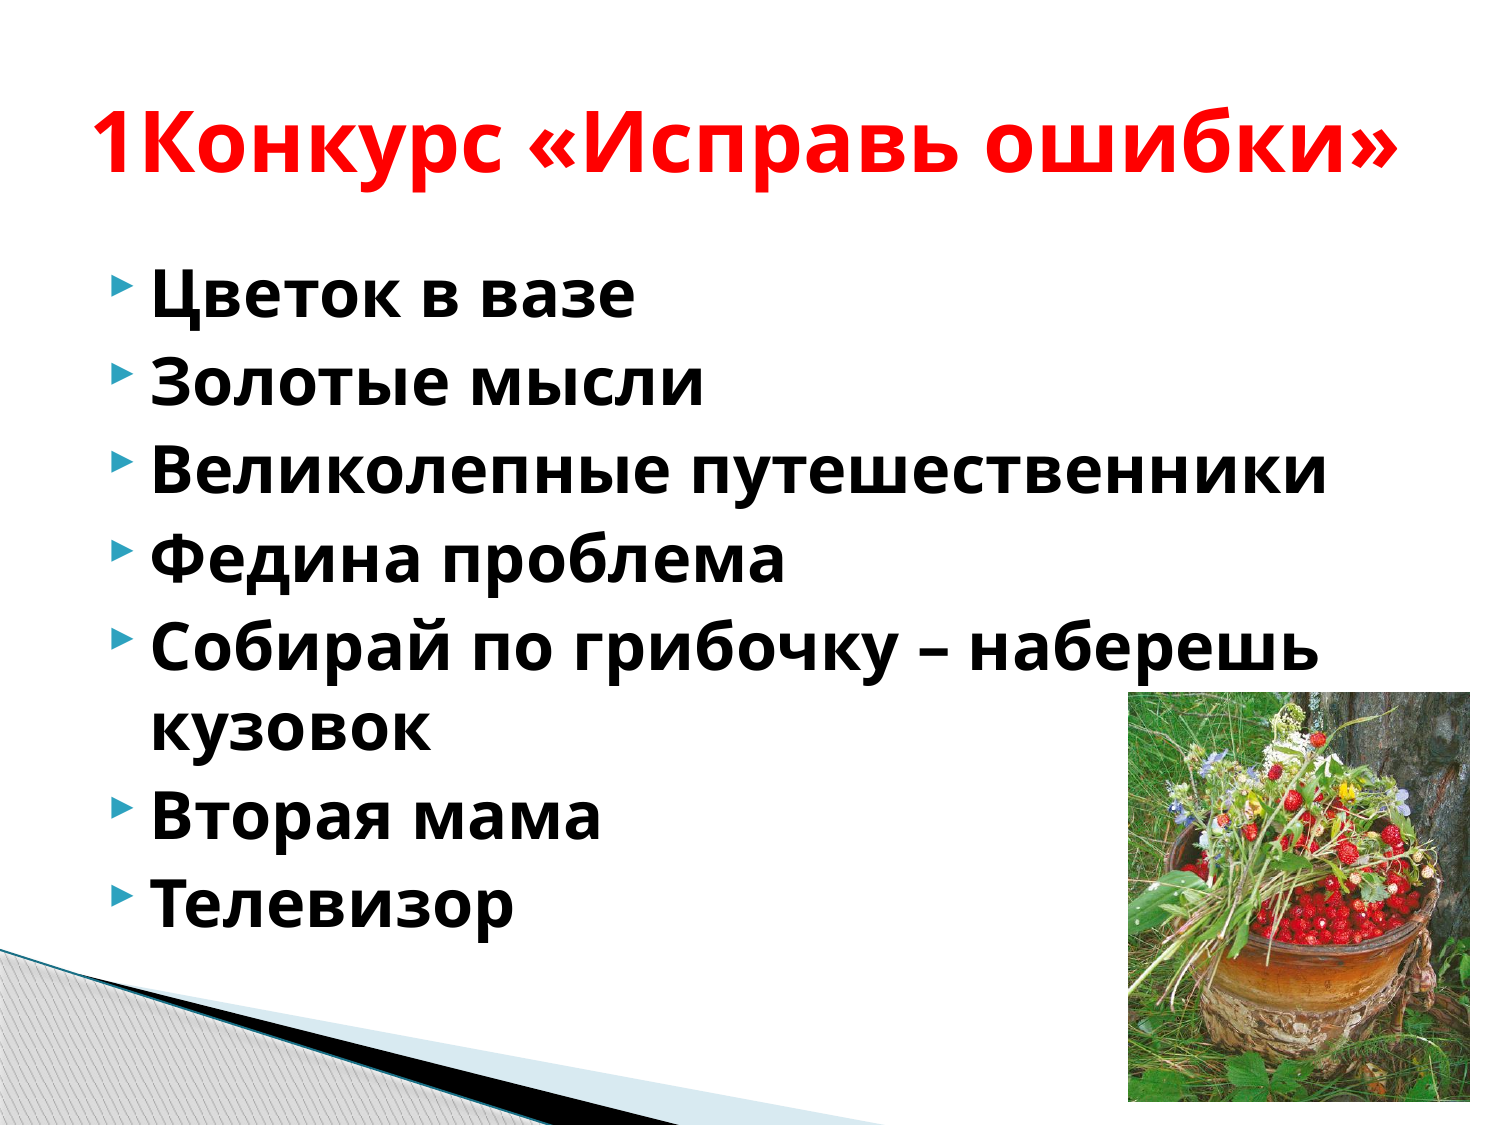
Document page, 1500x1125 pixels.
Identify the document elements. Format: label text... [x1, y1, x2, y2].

picture [1127, 692, 1470, 1102]
list Цветок в вазе Золотые мысли Великолепные путешественники Федина проблема Собирай по грибочку – наберешь кузовок Вторая мама Телевизор [75, 243, 1425, 986]
title 1Конкурс «Исправь ошибки» [75, 45, 1425, 233]
